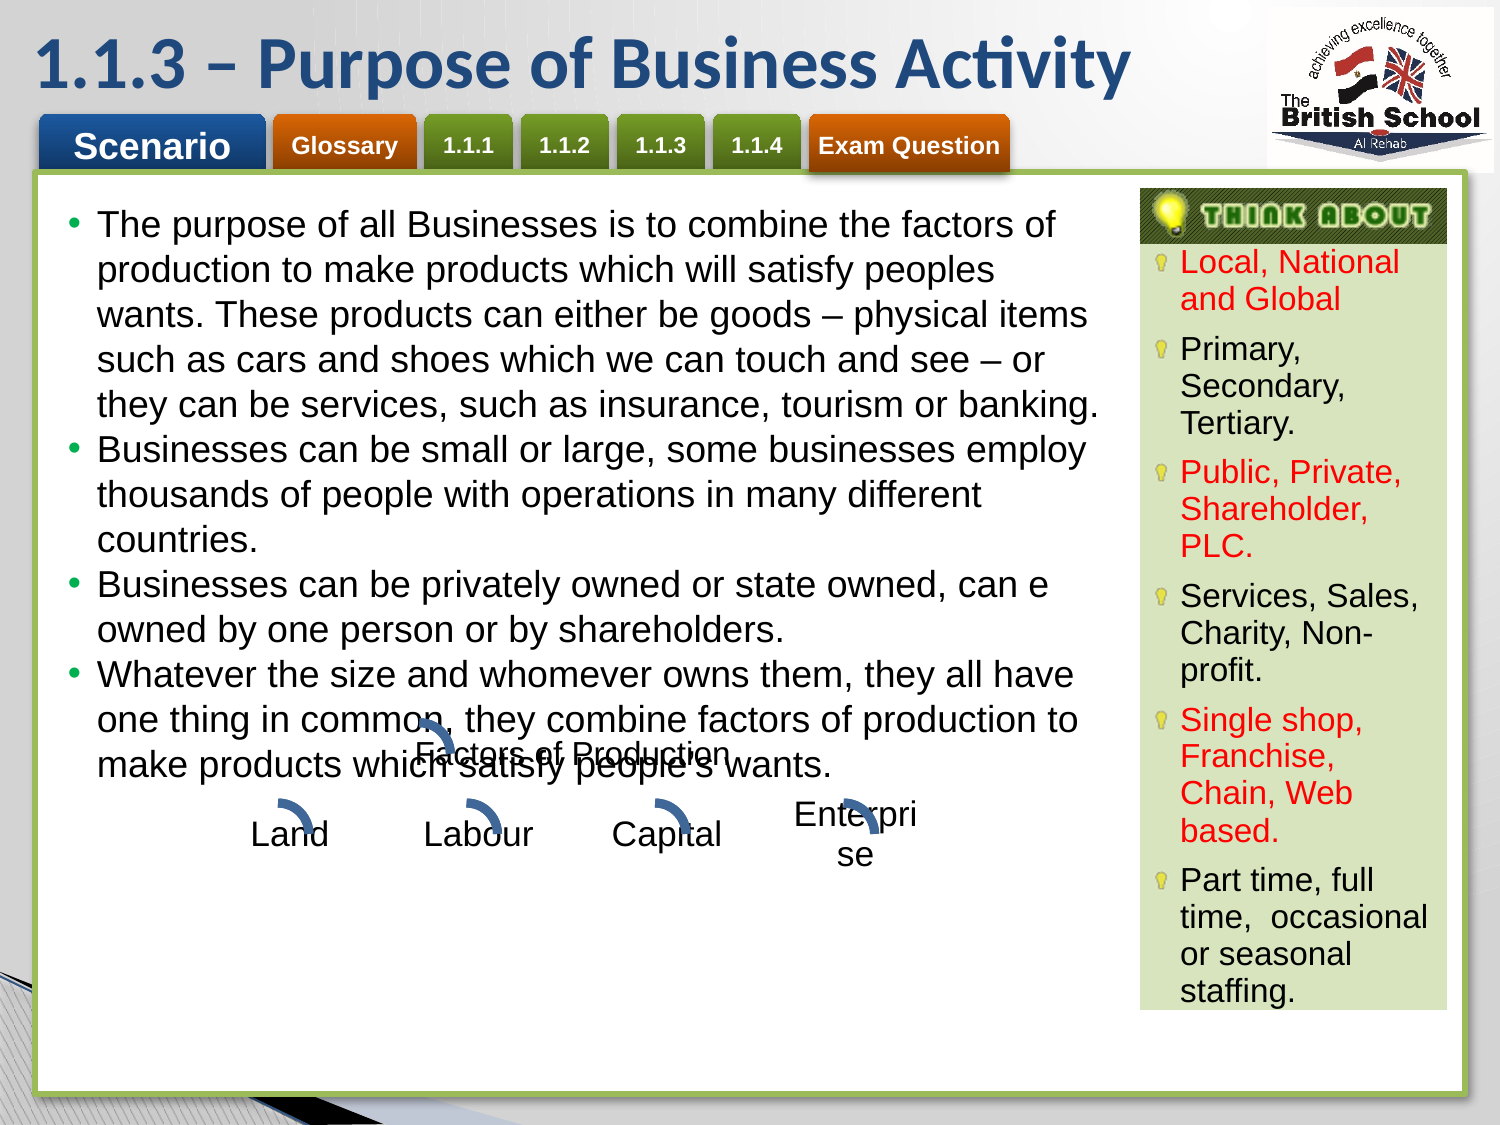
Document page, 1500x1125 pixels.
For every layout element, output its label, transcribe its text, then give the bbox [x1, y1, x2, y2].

text_box The purpose of all Businesses is to combine the factors of production to make products which will satisfy peoples wants. These products can either be goods – physical items such as cars and shoes which we can touch and see – or they can be services, such as insurance, tourism or banking. Businesses can be small or large, some businesses employ thousands of people with operations in many different countries. Businesses can be privately owned or state owned, can e owned by one person or by shareholders. Whatever the size and whomever owns them, they all have one thing in common, they combine factors of production to make products which satisfy people’s wants. [53, 192, 1128, 793]
picture [1151, 336, 1171, 361]
table_header [1140, 188, 1151, 244]
table_cell Local, National and Global Primary, Secondary, Tertiary. Public, Private, Shareholder, PLC. Services, Sales, Charity, Non-profit. Single shop, Franchise, Chain, Web based. Part time, full time, occasional or seasonal staffing. [1140, 244, 1447, 1010]
picture [1151, 250, 1171, 274]
picture [1151, 460, 1171, 484]
picture [281, 1114, 303, 1125]
picture [1151, 868, 1171, 892]
picture [1151, 584, 1171, 608]
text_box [111, 722, 1034, 1107]
title 1.1.3 – Purpose of Business Activity [17, 7, 1235, 110]
picture [1151, 187, 1436, 243]
table_header [1436, 188, 1447, 244]
picture [1151, 707, 1171, 732]
picture [1267, 7, 1495, 173]
